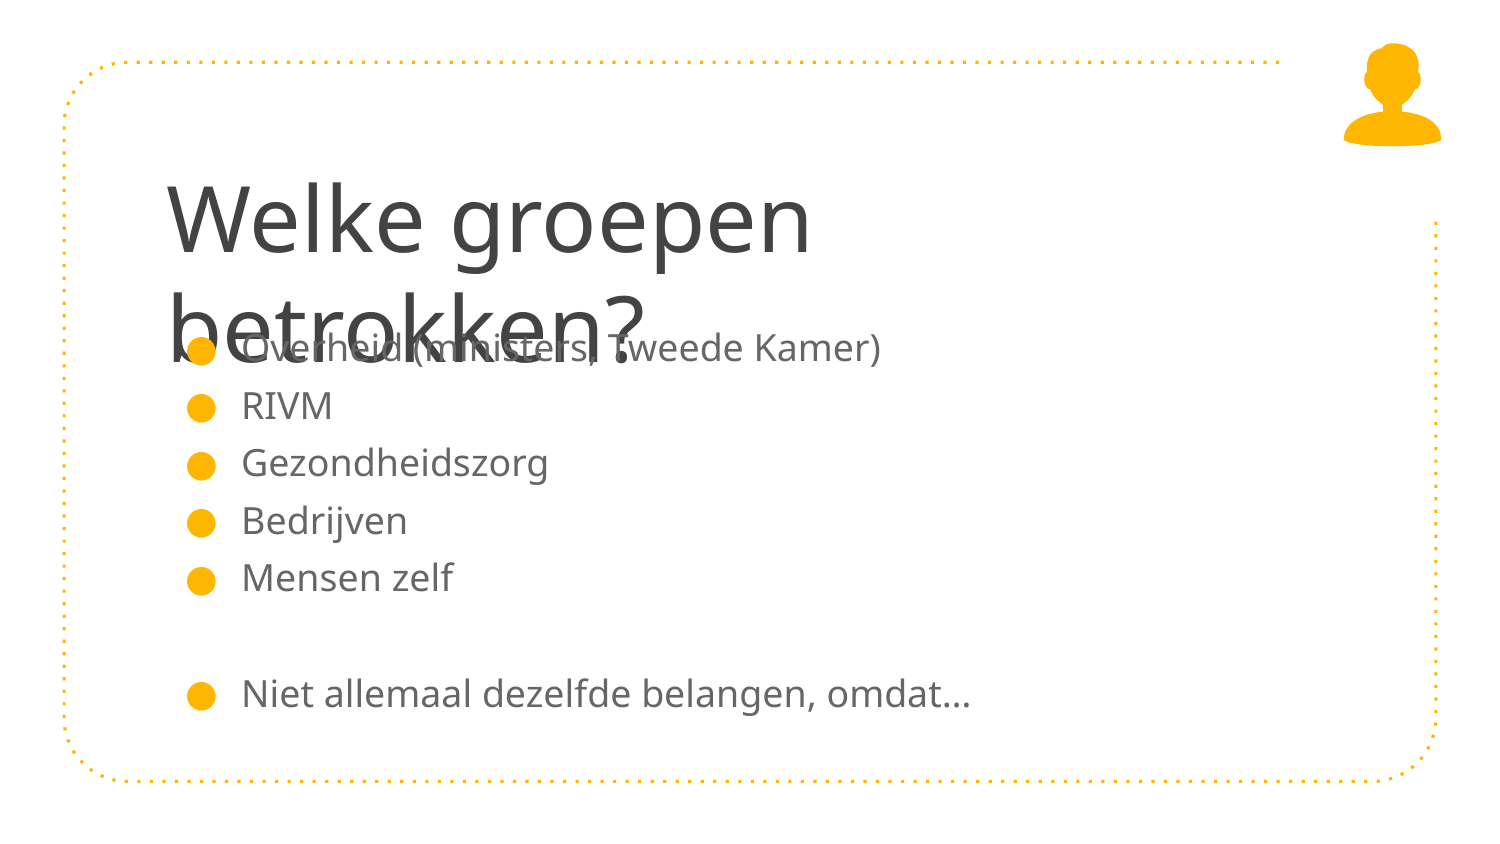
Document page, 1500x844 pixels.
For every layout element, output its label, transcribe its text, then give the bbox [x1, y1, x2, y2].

text_box [1343, 43, 1442, 147]
list Overheid (ministers, Tweede Kamer) RIVM Gezondheidszorg Bedrijven Mensen zelf Niet allemaal dezelfde belangen, omdat… [151, 309, 1278, 698]
title Welke groepen betrokken? [151, 146, 1278, 287]
